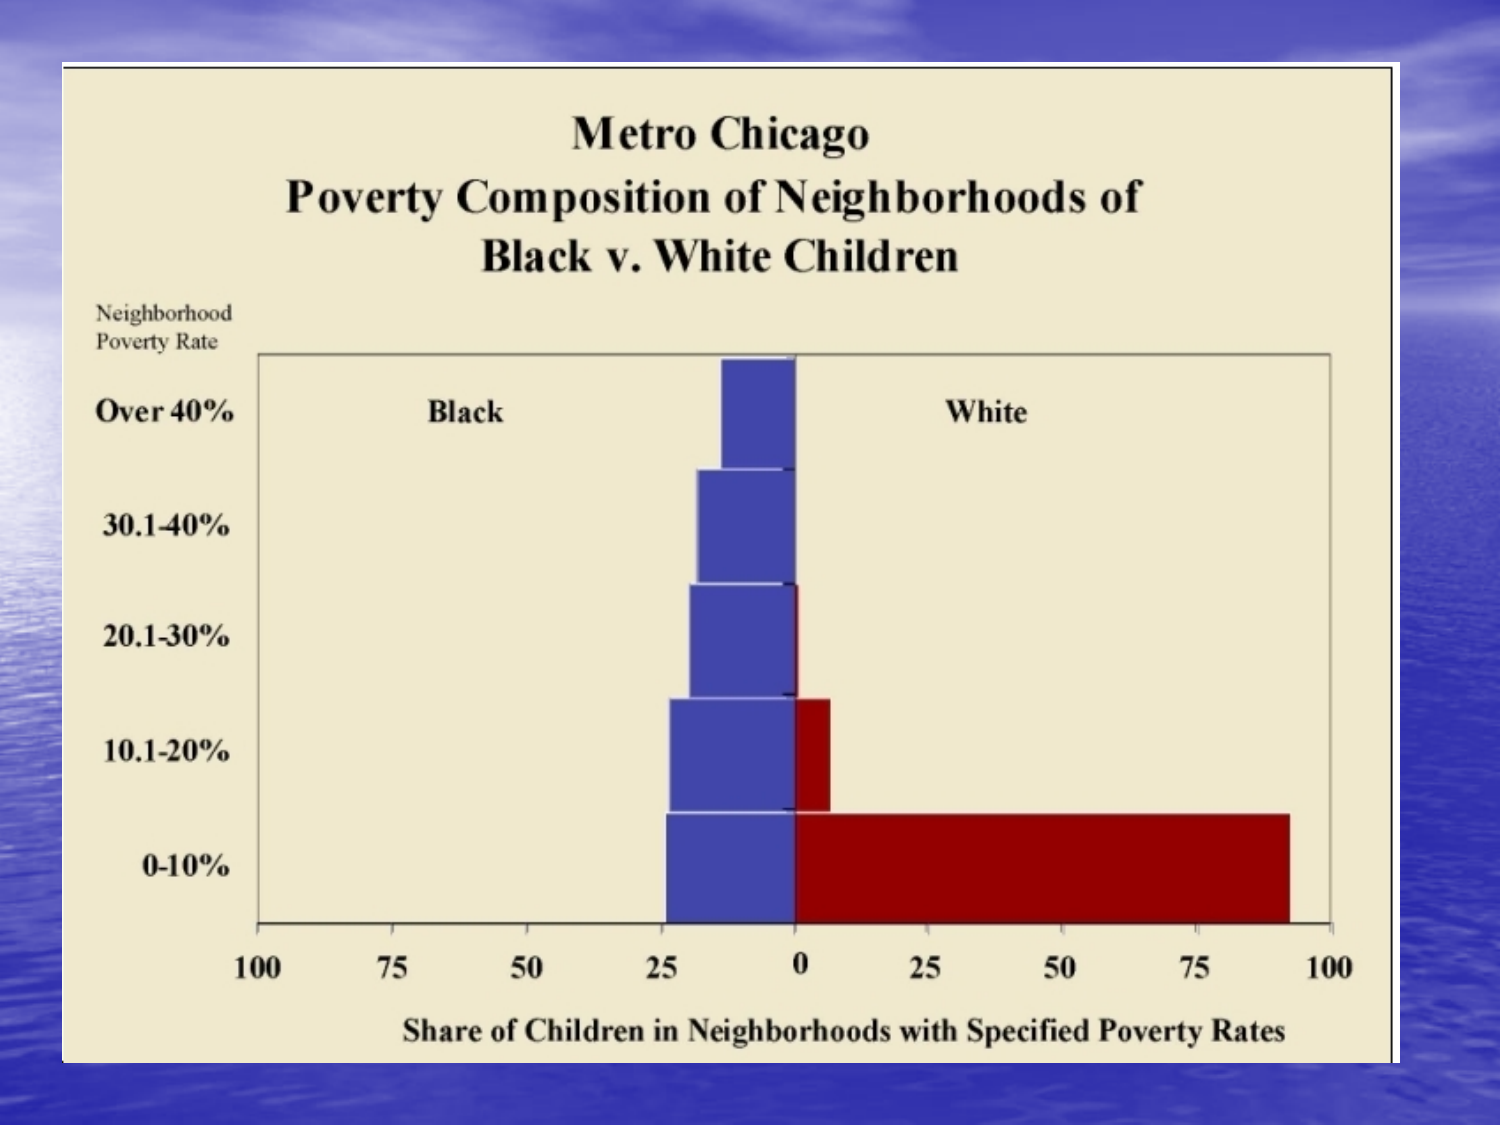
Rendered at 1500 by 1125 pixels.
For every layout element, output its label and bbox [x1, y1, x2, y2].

list [62, 62, 1401, 1063]
